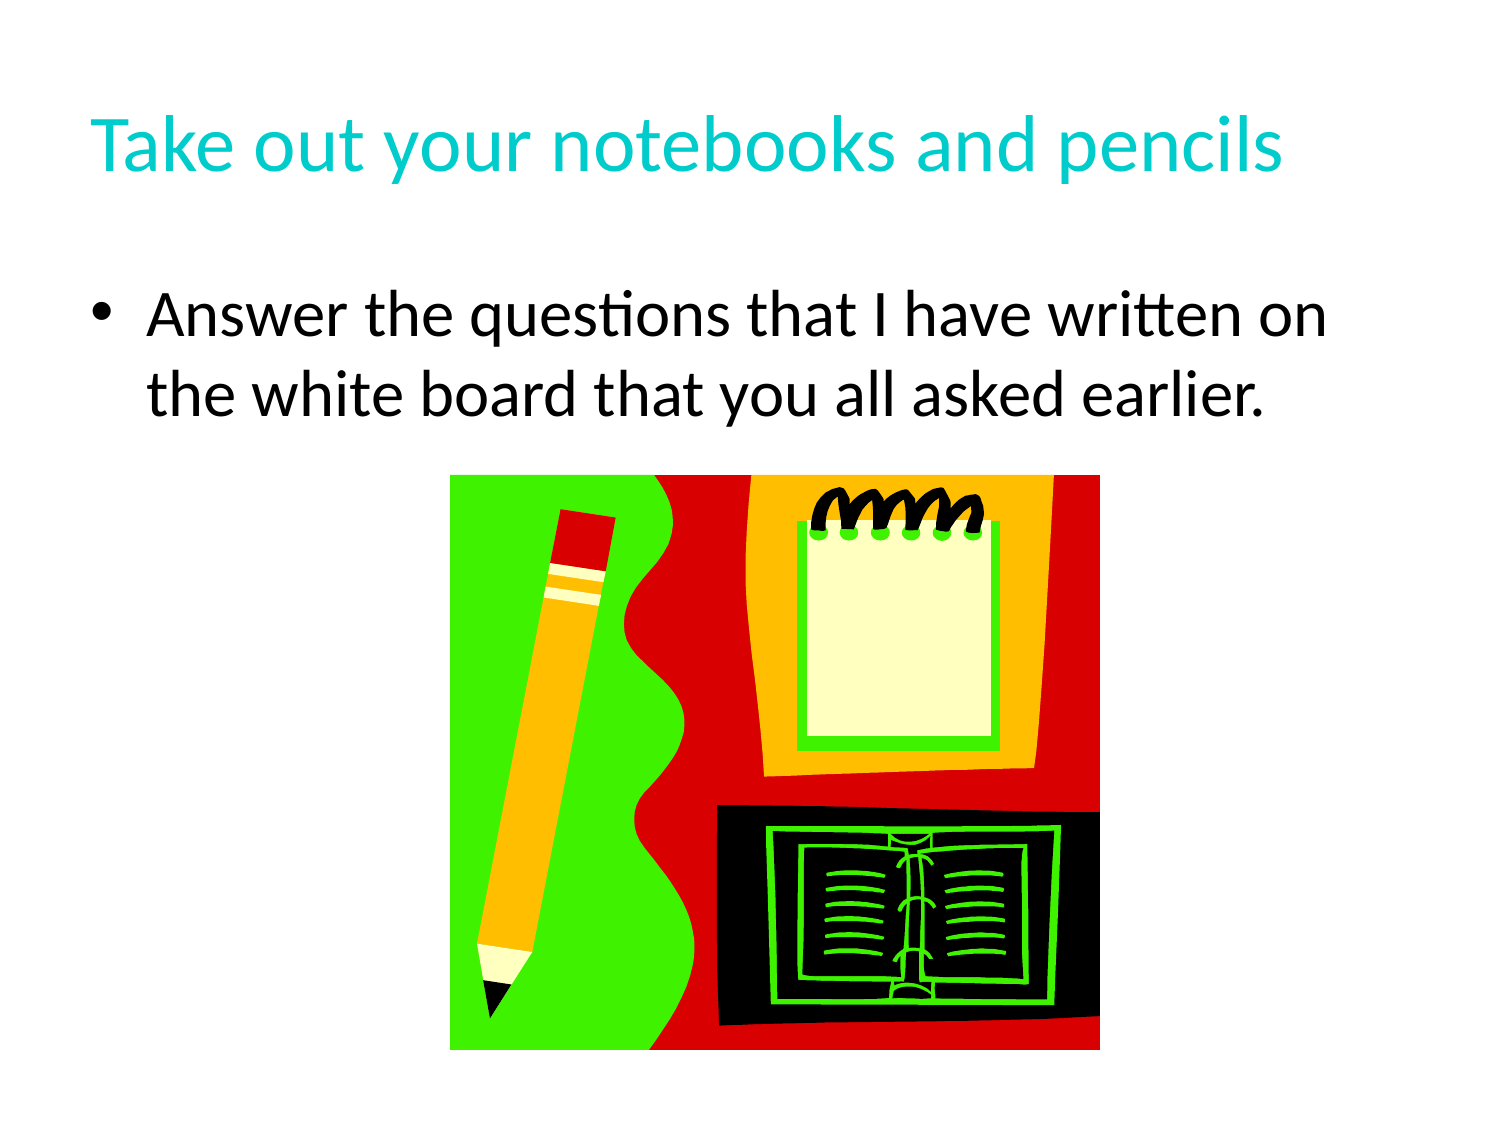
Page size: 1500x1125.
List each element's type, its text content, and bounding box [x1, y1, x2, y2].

list Answer the questions that I have written on the white board that you all asked earlier. [75, 262, 1425, 1005]
title Take out your notebooks and pencils [75, 45, 1425, 233]
picture [449, 474, 1101, 1051]
